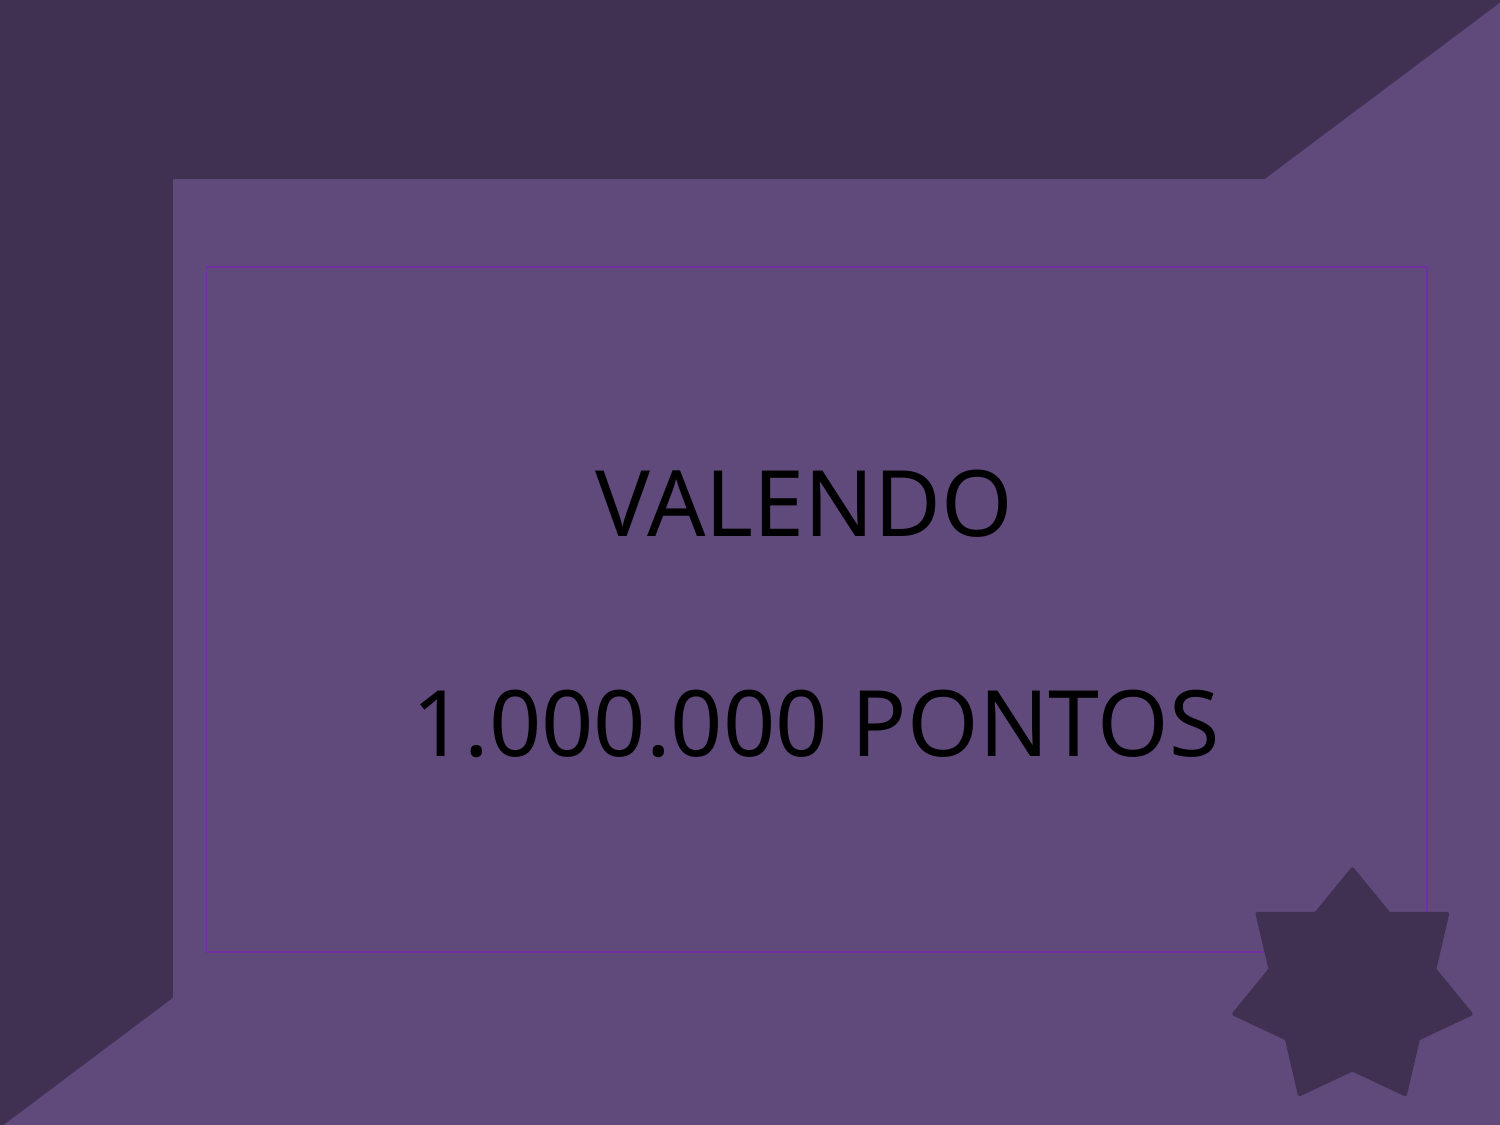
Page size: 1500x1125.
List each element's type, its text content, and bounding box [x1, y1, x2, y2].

text_box [1232, 867, 1473, 1096]
title VALENDO 1.000.000 PONTOS [206, 266, 1428, 953]
text_box [0, 0, 1500, 1125]
